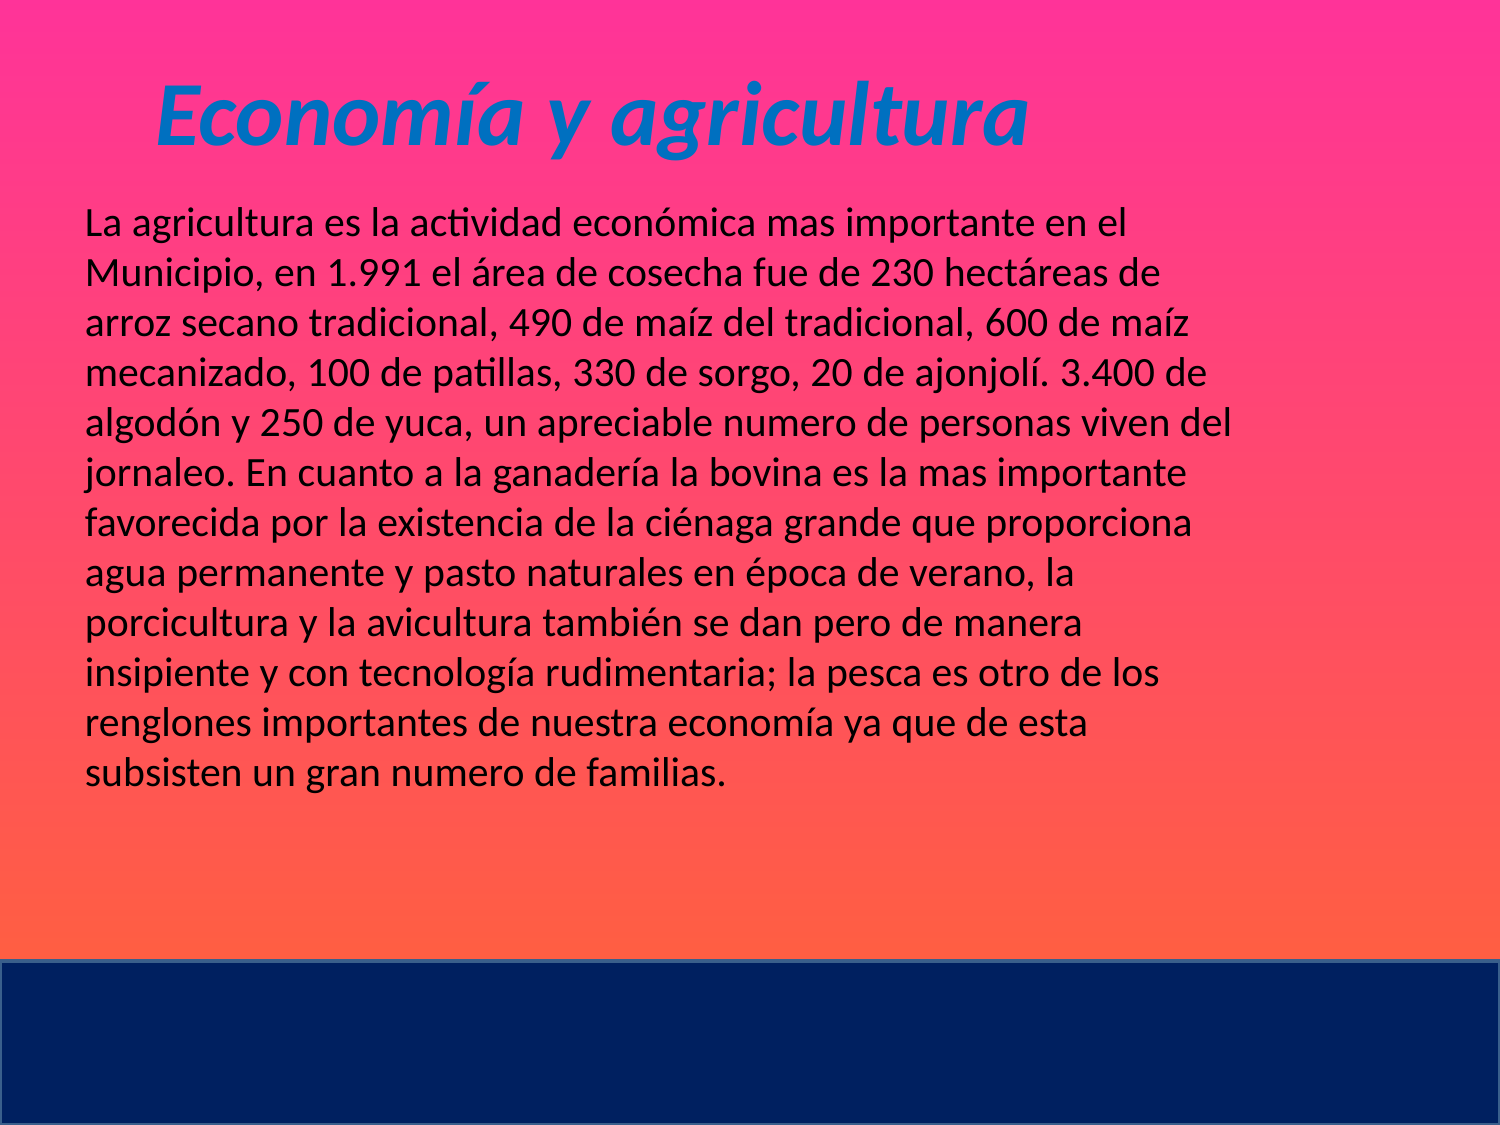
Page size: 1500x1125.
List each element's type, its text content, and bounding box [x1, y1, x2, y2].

text_box La agricultura es la actividad económica mas importante en el Municipio, en 1.991 el área de cosecha fue de 230 hectáreas de arroz secano tradicional, 490 de maíz del tradicional, 600 de maíz mecanizado, 100 de patillas, 330 de sorgo, 20 de ajonjolí. 3.400 de algodón y 250 de yuca, un apreciable numero de personas viven del jornaleo. En cuanto a la ganadería la bovina es la mas importante favorecida por la existencia de la ciénaga grande que proporciona agua permanente y pasto naturales en época de verano, la porcicultura y la avicultura también se dan pero de manera insipiente y con tecnología rudimentaria; la pesca es otro de los renglones importantes de nuestra economía ya que de esta subsisten un gran numero de familias. [70, 187, 1266, 803]
text_box [0, 959, 1500, 1125]
text_box Economía y agricultura [140, 46, 1219, 172]
